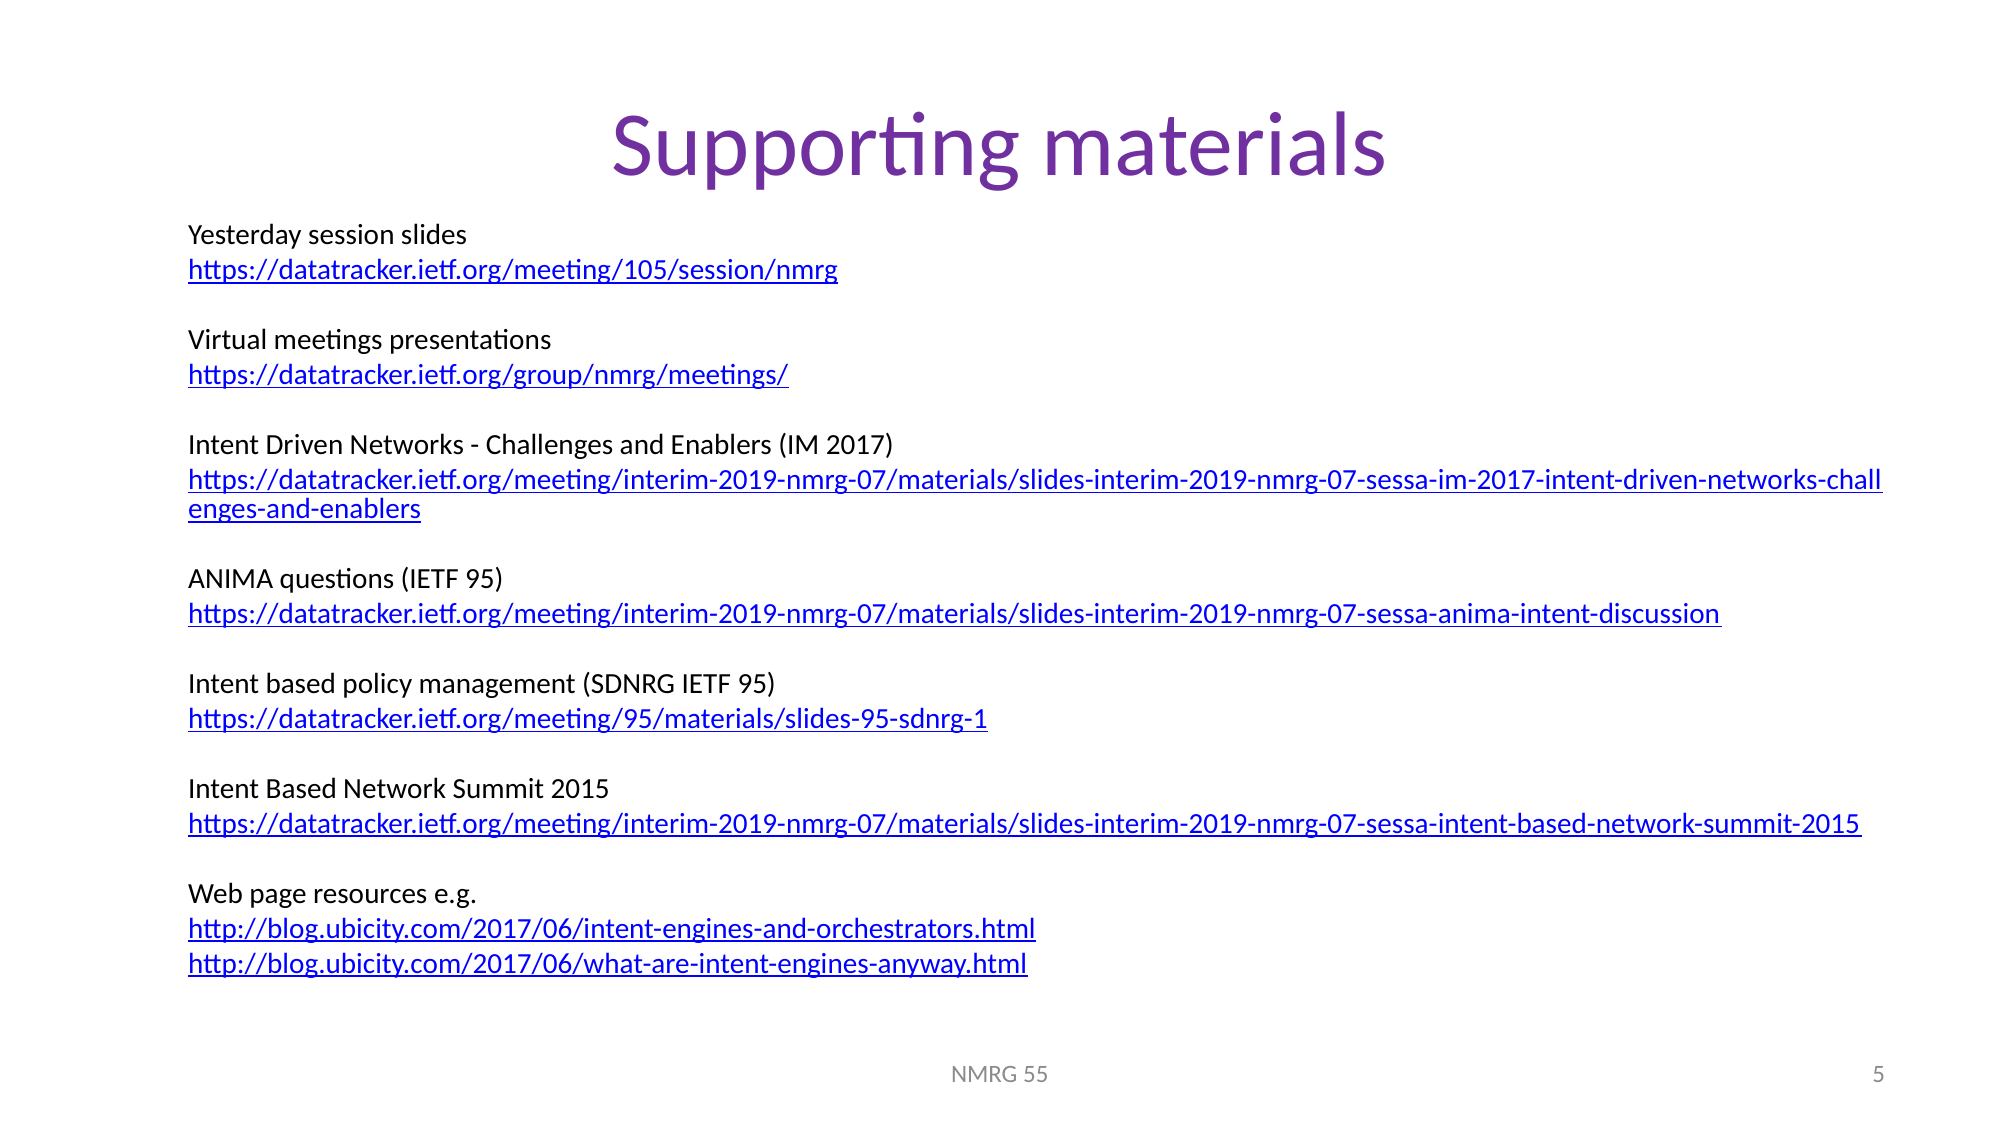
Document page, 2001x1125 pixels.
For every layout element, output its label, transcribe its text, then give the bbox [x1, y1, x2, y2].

list Yesterday session slides https://datatracker.ietf.org/meeting/105/session/nmrg Virtual meetings presentations https://datatracker.ietf.org/group/nmrg/meetings/ Intent Driven Networks - Challenges and Enablers (IM 2017) https://datatracker.ietf.org/meeting/interim-2019-nmrg-07/materials/slides-interim-2019-nmrg-07-sessa-im-2017-intent-driven-networks-challenges-and-enablers ANIMA questions (IETF 95) https://datatracker.ietf.org/meeting/interim-2019-nmrg-07/materials/slides-interim-2019-nmrg-07-sessa-anima-intent-discussion Intent based policy management (SDNRG IETF 95) https://datatracker.ietf.org/meeting/95/materials/slides-95-sdnrg-1 Intent Based Network Summit 2015 https://datatracker.ietf.org/meeting/interim-2019-nmrg-07/materials/slides-interim-2019-nmrg-07-sessa-intent-based-network-summit-2015 Web page resources e.g. http://blog.ubicity.com/2017/06/intent-engines-and-orchestrators.html http://blog.ubicity.com/2017/06/what-are-intent-engines-anyway.html [173, 208, 1900, 1043]
title Supporting materials [99, 45, 1900, 233]
slide_number 5 [1433, 1042, 1900, 1103]
footer NMRG 55 [683, 1042, 1317, 1103]
